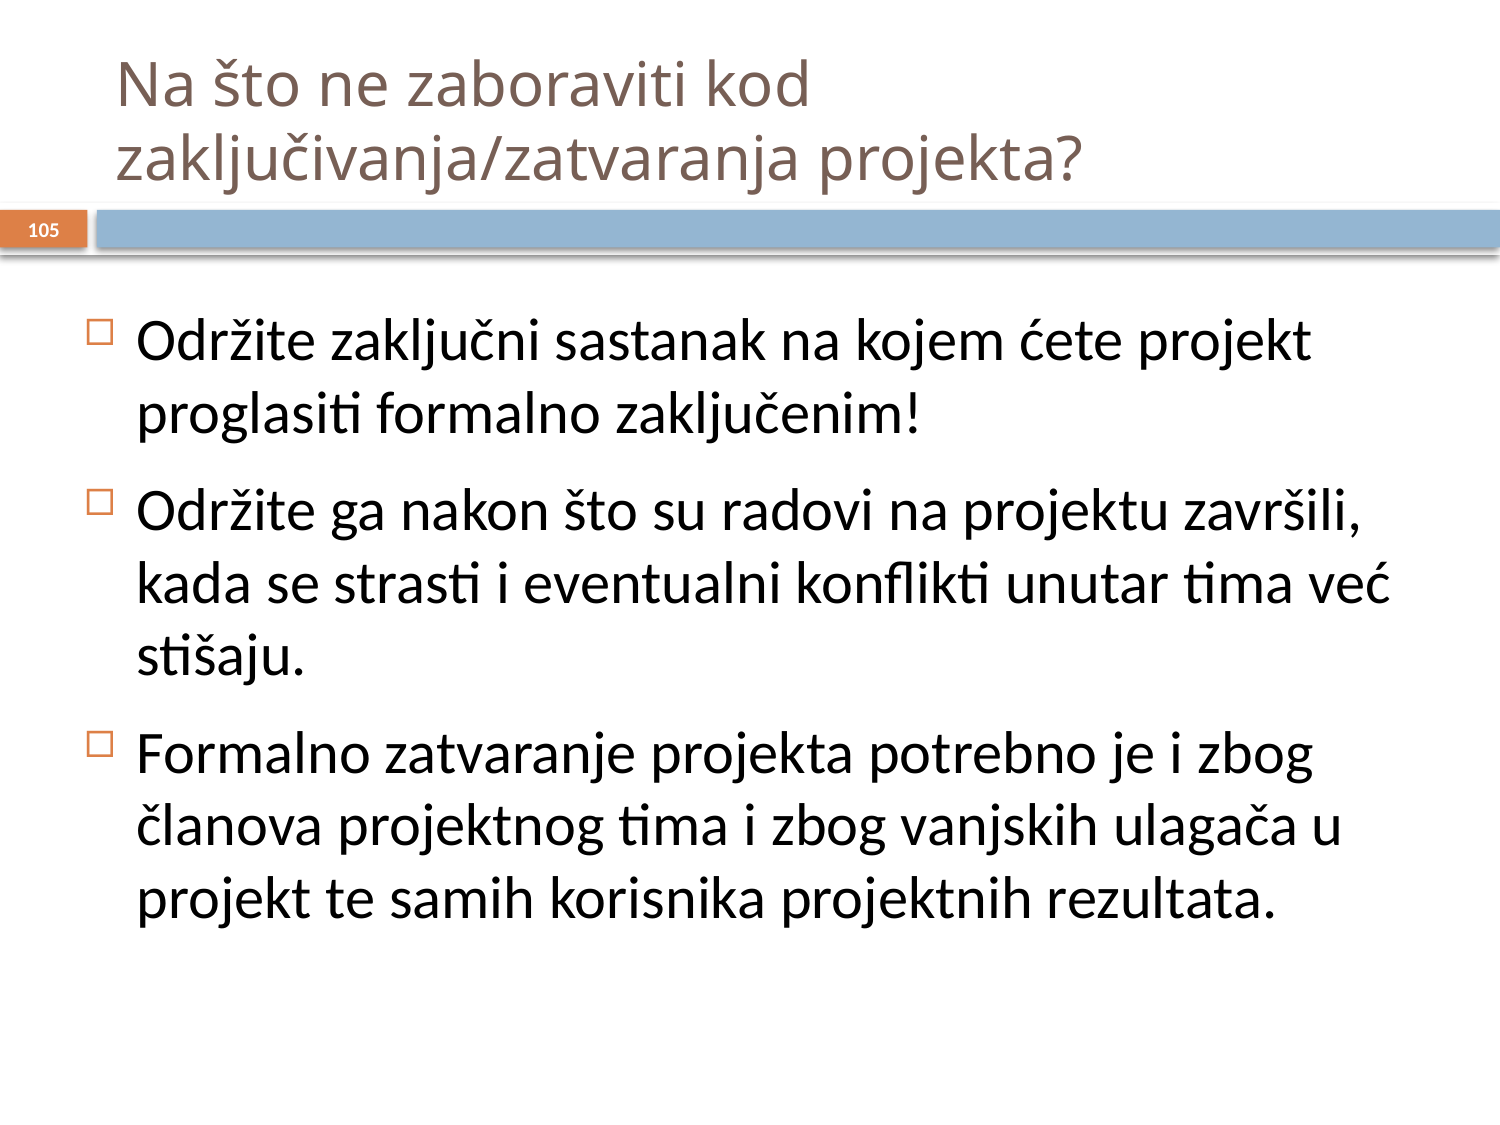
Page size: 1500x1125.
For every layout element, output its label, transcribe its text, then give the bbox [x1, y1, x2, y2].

title Na što ne zaboraviti kod zaključivanja/zatvaranja projekta? [100, 37, 1439, 201]
slide_number 105 [0, 208, 88, 249]
list Održite zaključni sastanak na kojem ćete projekt proglasiti formalno zaključenim! Održite ga nakon što su radovi na projektu završili, kada se strasti i eventualni konflikti unutar tima već stišaju. Formalno zatvaranje projekta potrebno je i zbog članova projektnog tima i zbog vanjskih ulagača u projekt te samih korisnika projektnih rezultata. [62, 292, 1443, 1081]
